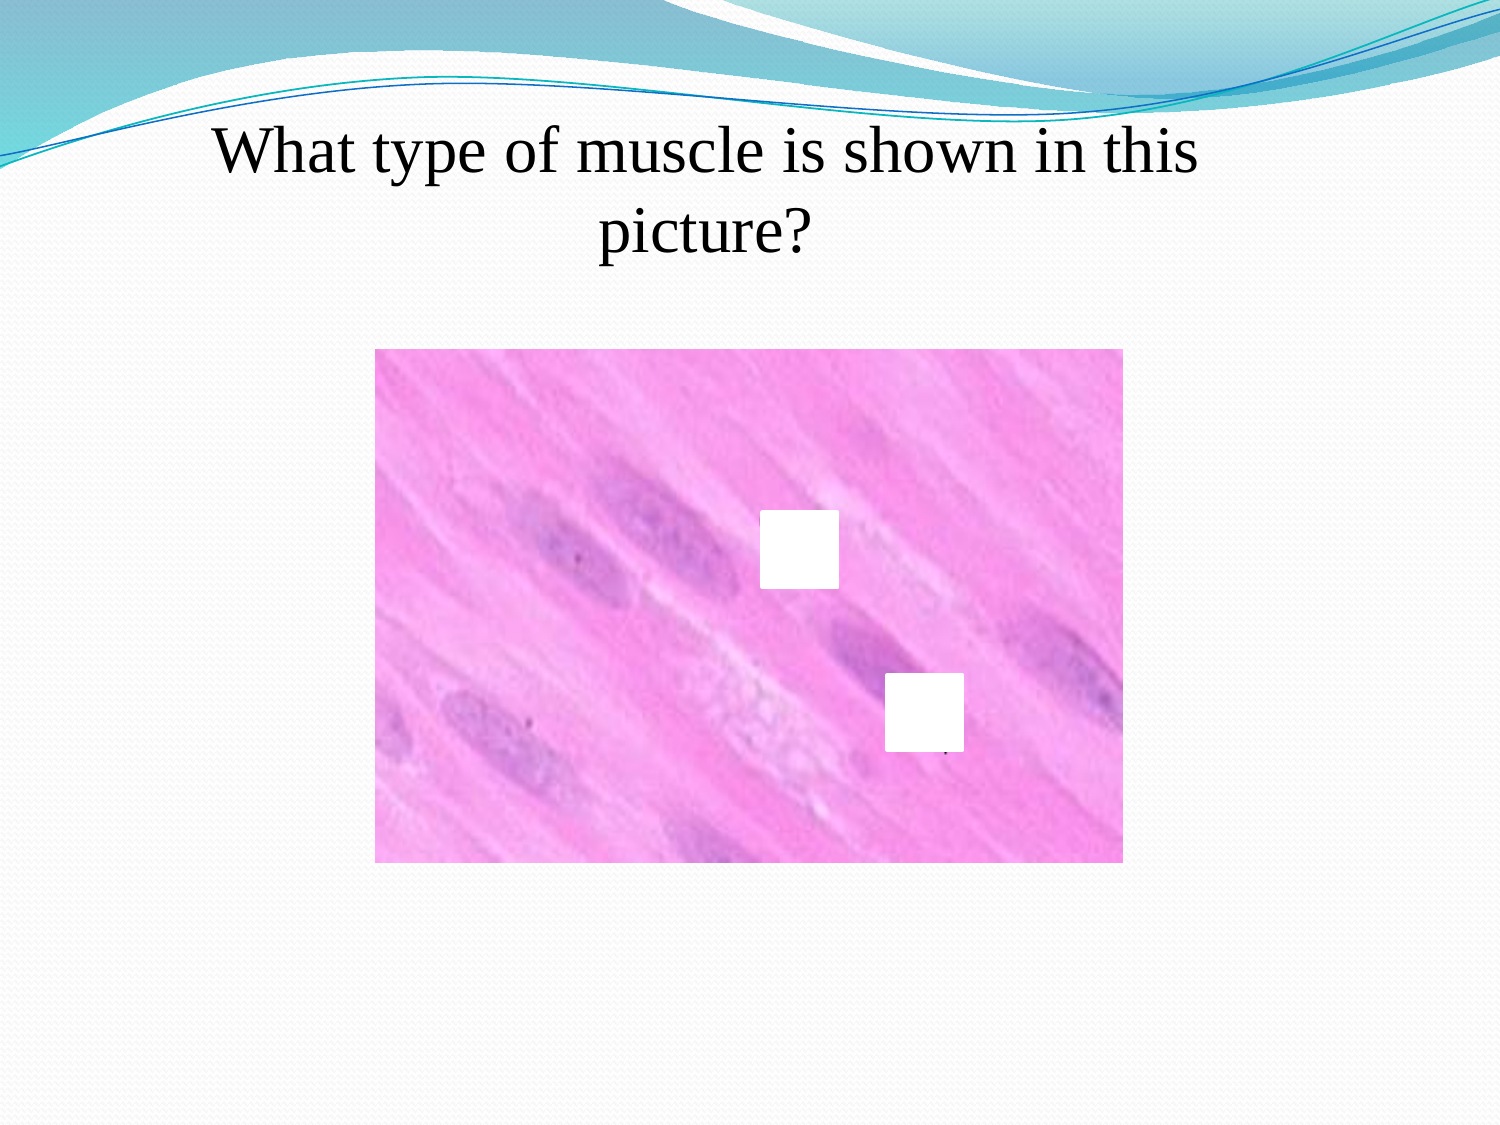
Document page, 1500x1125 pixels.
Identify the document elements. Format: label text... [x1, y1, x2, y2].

text_box What type of muscle is shown in this picture? [187, 98, 1225, 273]
picture [374, 349, 1123, 863]
